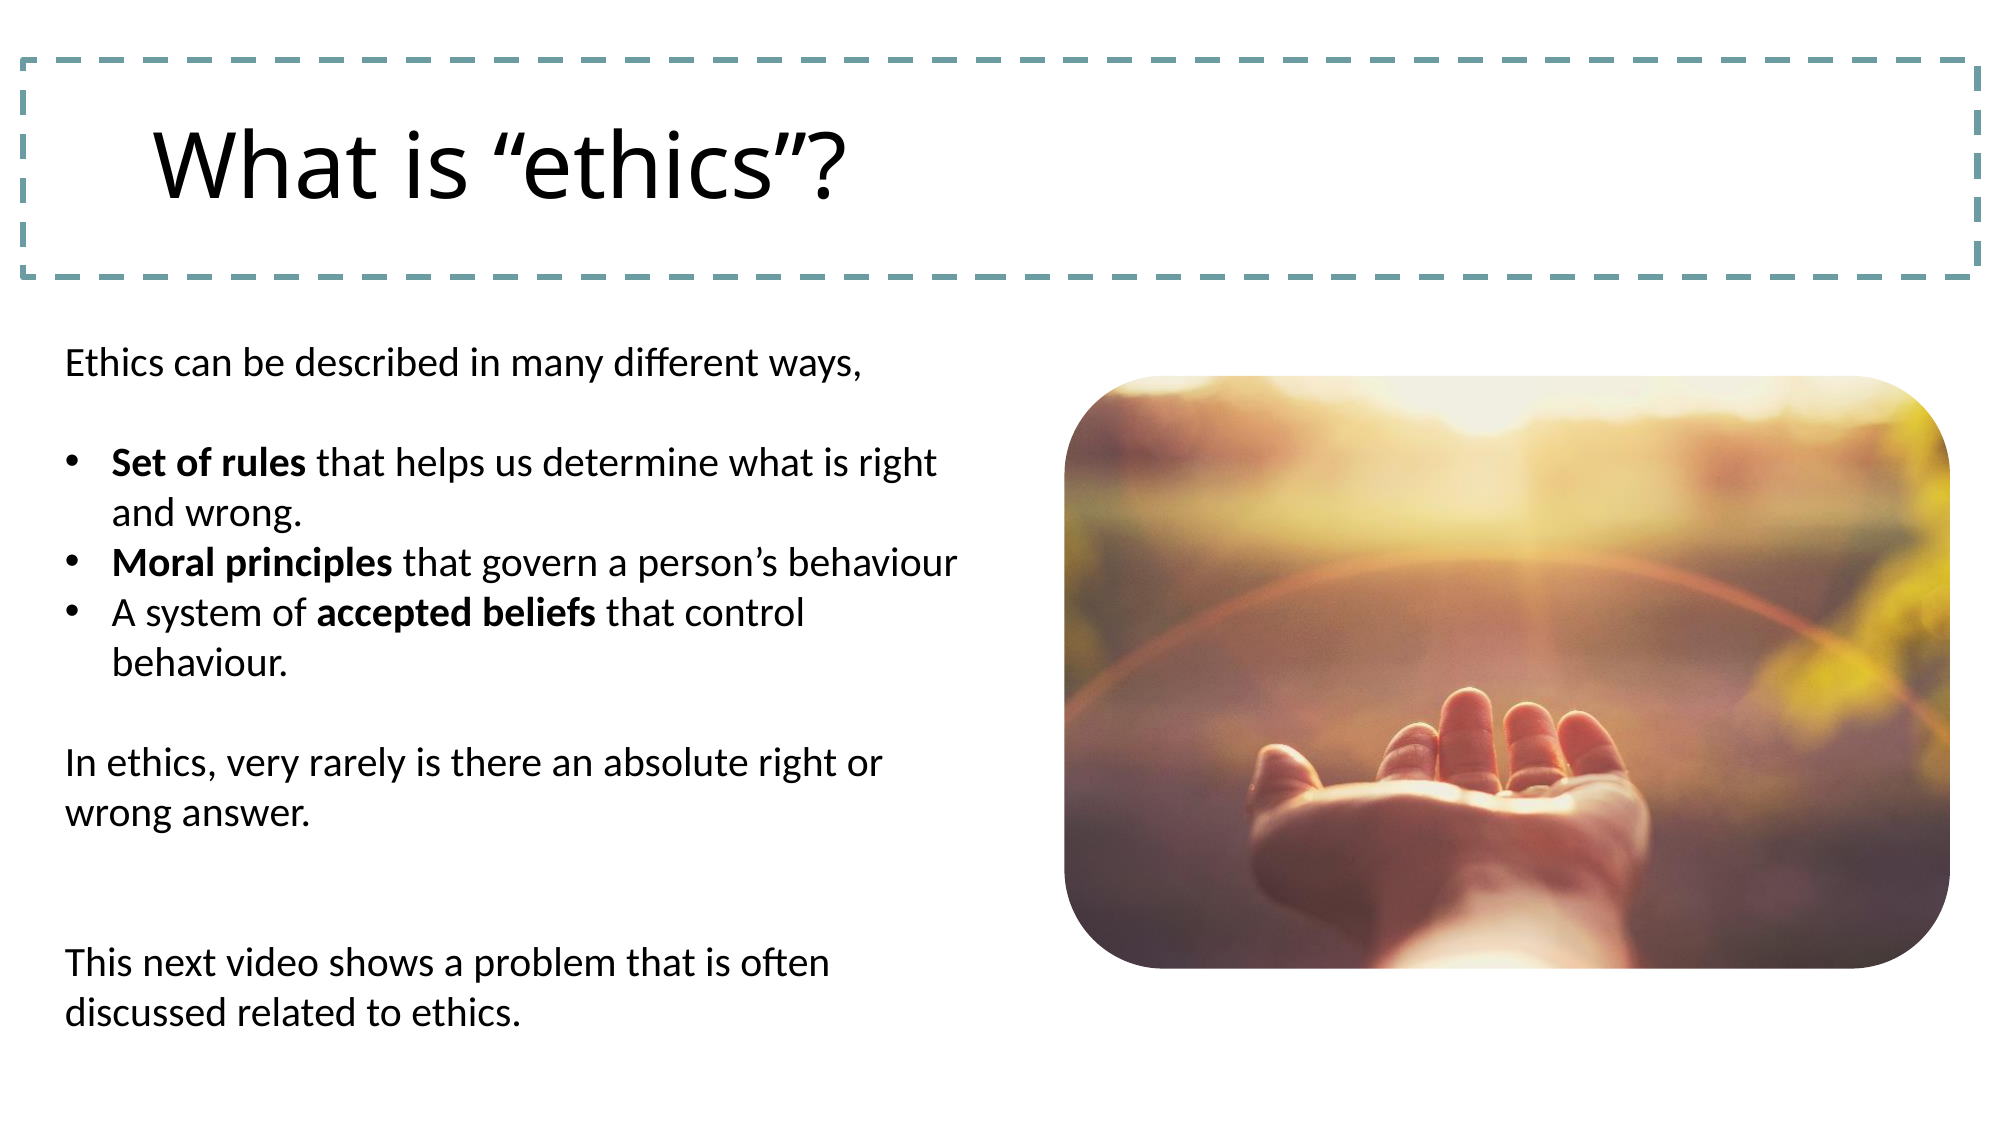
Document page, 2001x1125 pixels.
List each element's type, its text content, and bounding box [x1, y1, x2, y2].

picture [1064, 375, 1950, 969]
text_box Ethics can be described in many different ways, Set of rules that helps us determine what is right and wrong. Moral principles that govern a person’s behaviour A system of accepted beliefs that control behaviour. In ethics, very rarely is there an absolute right or wrong answer. This next video shows a problem that is often discussed related to ethics. [49, 327, 997, 1043]
title What is “ethics”? [137, 59, 1863, 278]
